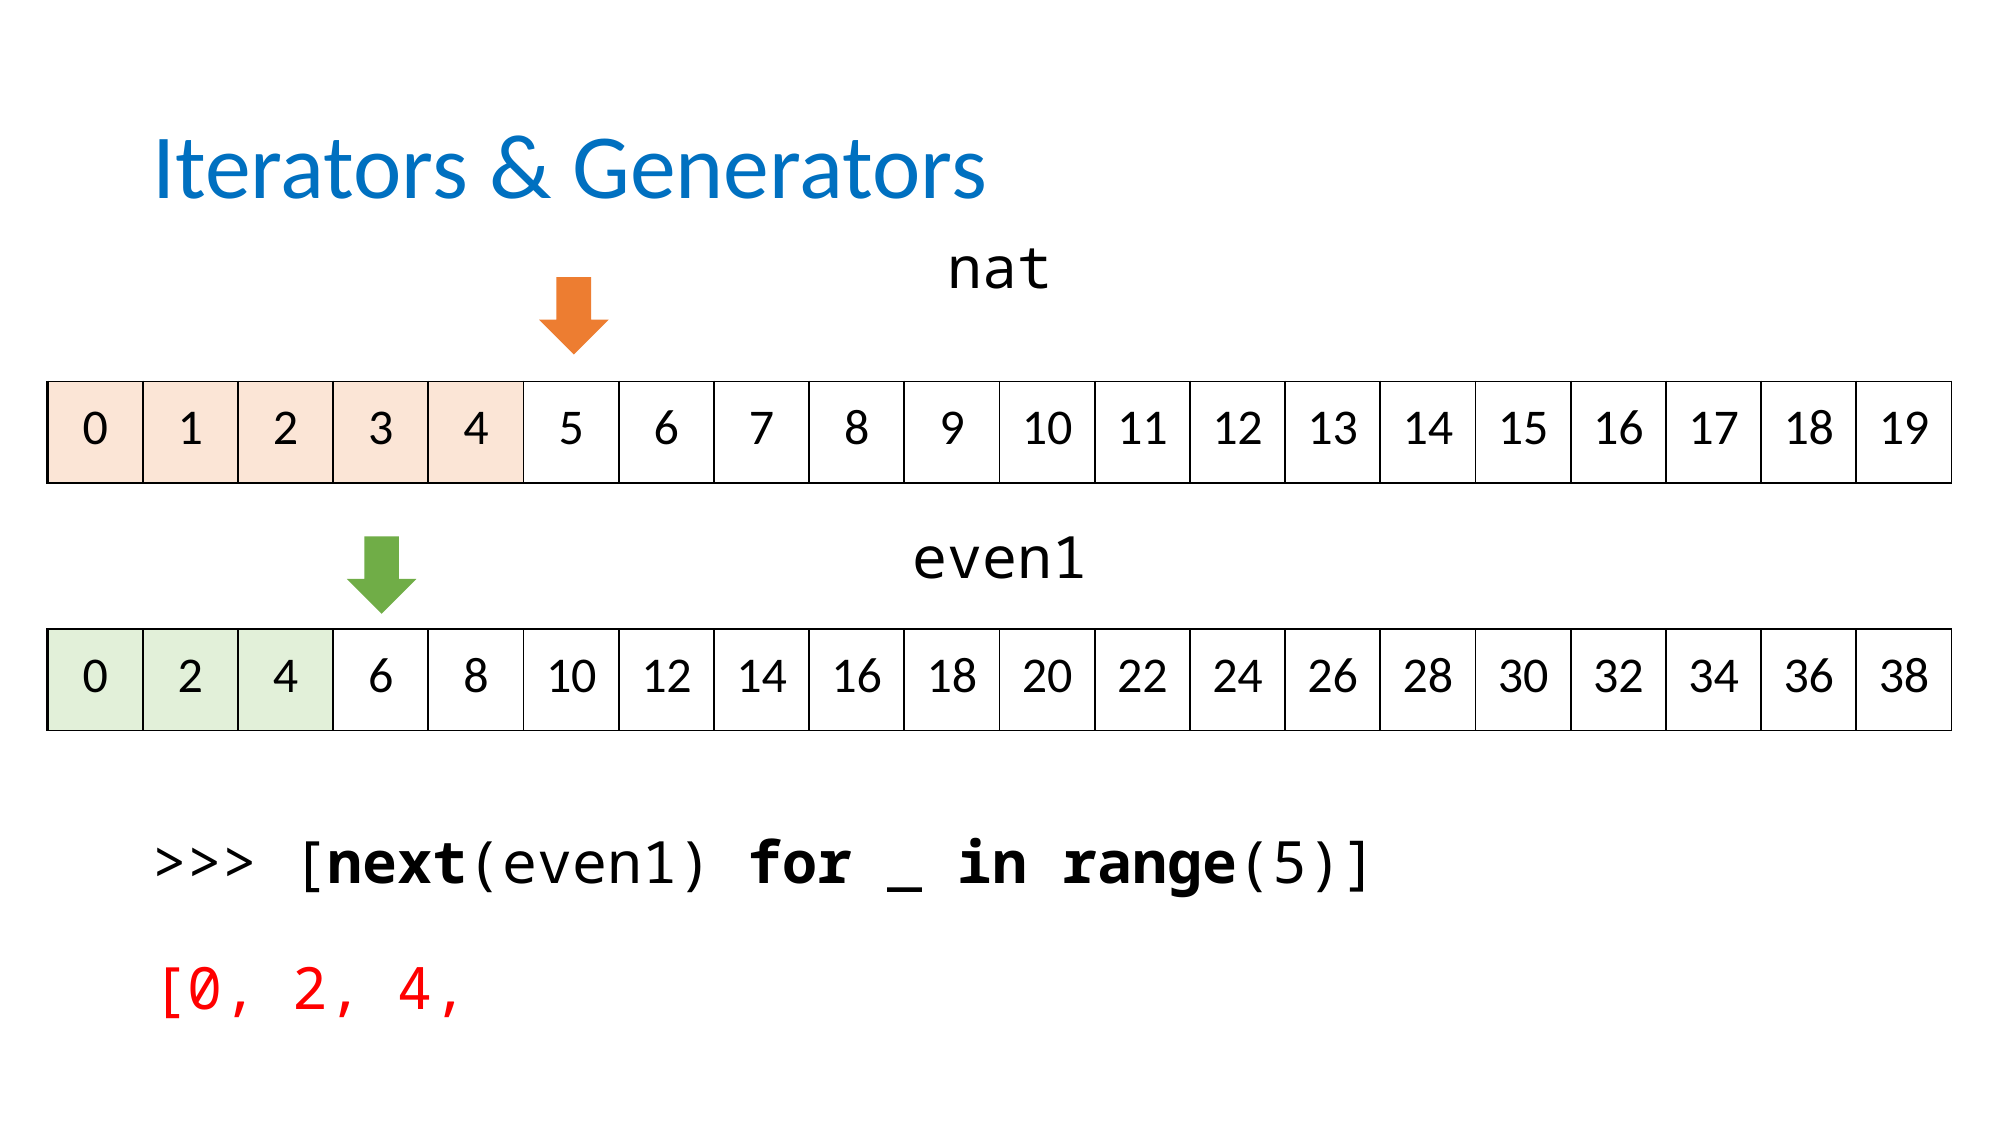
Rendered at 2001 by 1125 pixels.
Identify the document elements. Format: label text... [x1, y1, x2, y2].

table_header 12 [620, 630, 713, 730]
text_box even1 [897, 512, 1103, 598]
table_header 7 [715, 382, 808, 482]
table_header 19 [1857, 382, 1951, 482]
table_header 28 [1381, 630, 1475, 730]
table_header 38 [1857, 630, 1951, 730]
table_header 30 [1476, 630, 1570, 730]
text_box [539, 277, 609, 355]
table_header 18 [1762, 382, 1855, 482]
table_header 16 [1572, 382, 1665, 482]
table_header 13 [1286, 382, 1379, 482]
table_header 0 [49, 382, 142, 482]
table_header 10 [1000, 382, 1094, 482]
text_box [346, 536, 417, 614]
table_header 15 [1476, 382, 1570, 482]
table_header 8 [429, 630, 523, 730]
title Iterators & Generators [137, 59, 1863, 278]
table_header 6 [620, 382, 713, 482]
table_header 10 [524, 630, 618, 730]
table_header 18 [905, 630, 999, 730]
table_header 12 [1191, 382, 1284, 482]
table_header 8 [810, 382, 903, 482]
table_header 2 [239, 382, 332, 482]
table_header 32 [1572, 630, 1665, 730]
text_box nat [932, 222, 1068, 308]
text_box >>> [next(even1) for _ in range(5)] [0, 2, 4, [137, 782, 1863, 1066]
table_header 26 [1286, 630, 1379, 730]
table_header 6 [334, 630, 427, 730]
table_header 2 [144, 630, 237, 730]
table_header 16 [810, 630, 903, 730]
table_header 4 [239, 630, 332, 730]
table_header 9 [905, 382, 999, 482]
table_header 36 [1762, 630, 1855, 730]
table_header 24 [1191, 630, 1284, 730]
table_header 17 [1667, 382, 1760, 482]
table_header 20 [1000, 630, 1094, 730]
table_header 0 [49, 630, 142, 730]
table_header 11 [1096, 382, 1189, 482]
table_header 14 [1381, 382, 1475, 482]
table_header 5 [524, 382, 618, 482]
table_header 4 [429, 382, 523, 482]
table_header 14 [715, 630, 808, 730]
table_header 3 [334, 382, 427, 482]
table_header 1 [144, 382, 237, 482]
table_header 34 [1667, 630, 1760, 730]
table_header 22 [1096, 630, 1189, 730]
